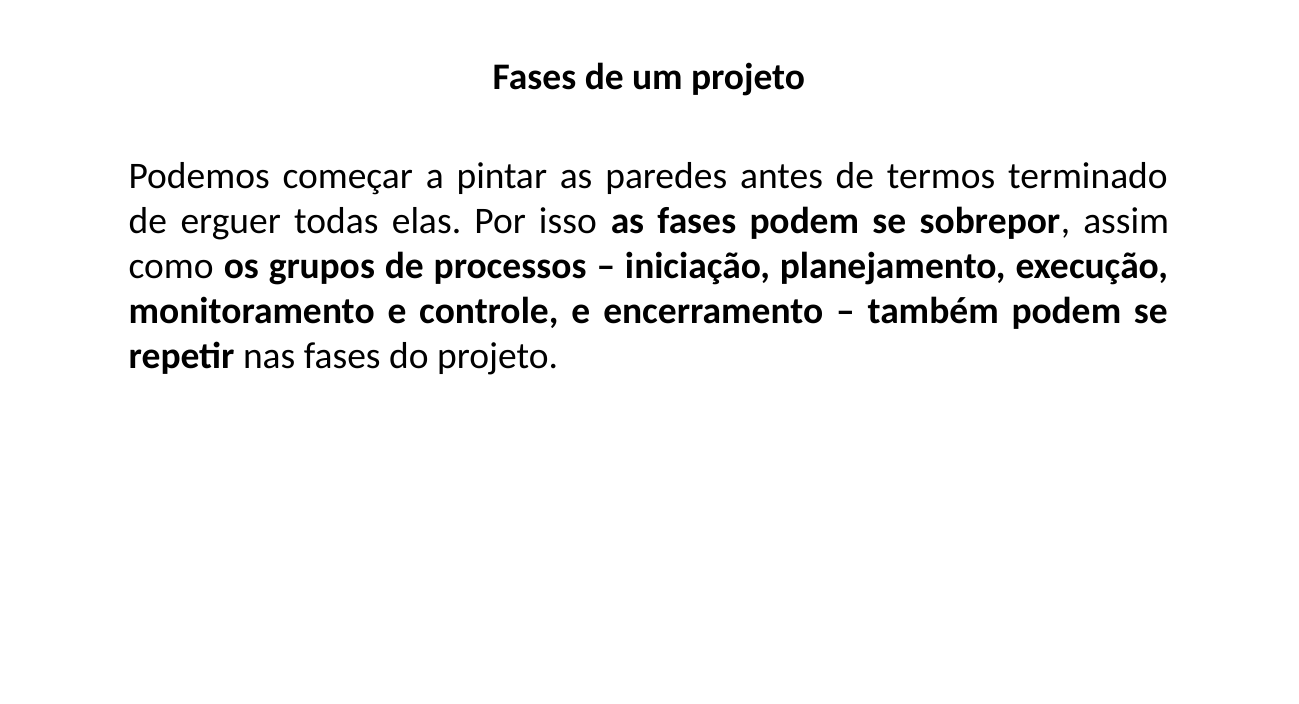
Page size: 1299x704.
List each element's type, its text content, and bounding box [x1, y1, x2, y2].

text_box Podemos começar a pintar as paredes antes de termos terminado de erguer todas elas. Por isso as fases podem se sobrepor, assim como os grupos de processos – iniciação, planejamento, execução, monitoramento e controle, e encerramento – também podem se repetir nas fases do projeto. [117, 145, 1181, 559]
text_box Fases de um projeto [0, 44, 1299, 106]
